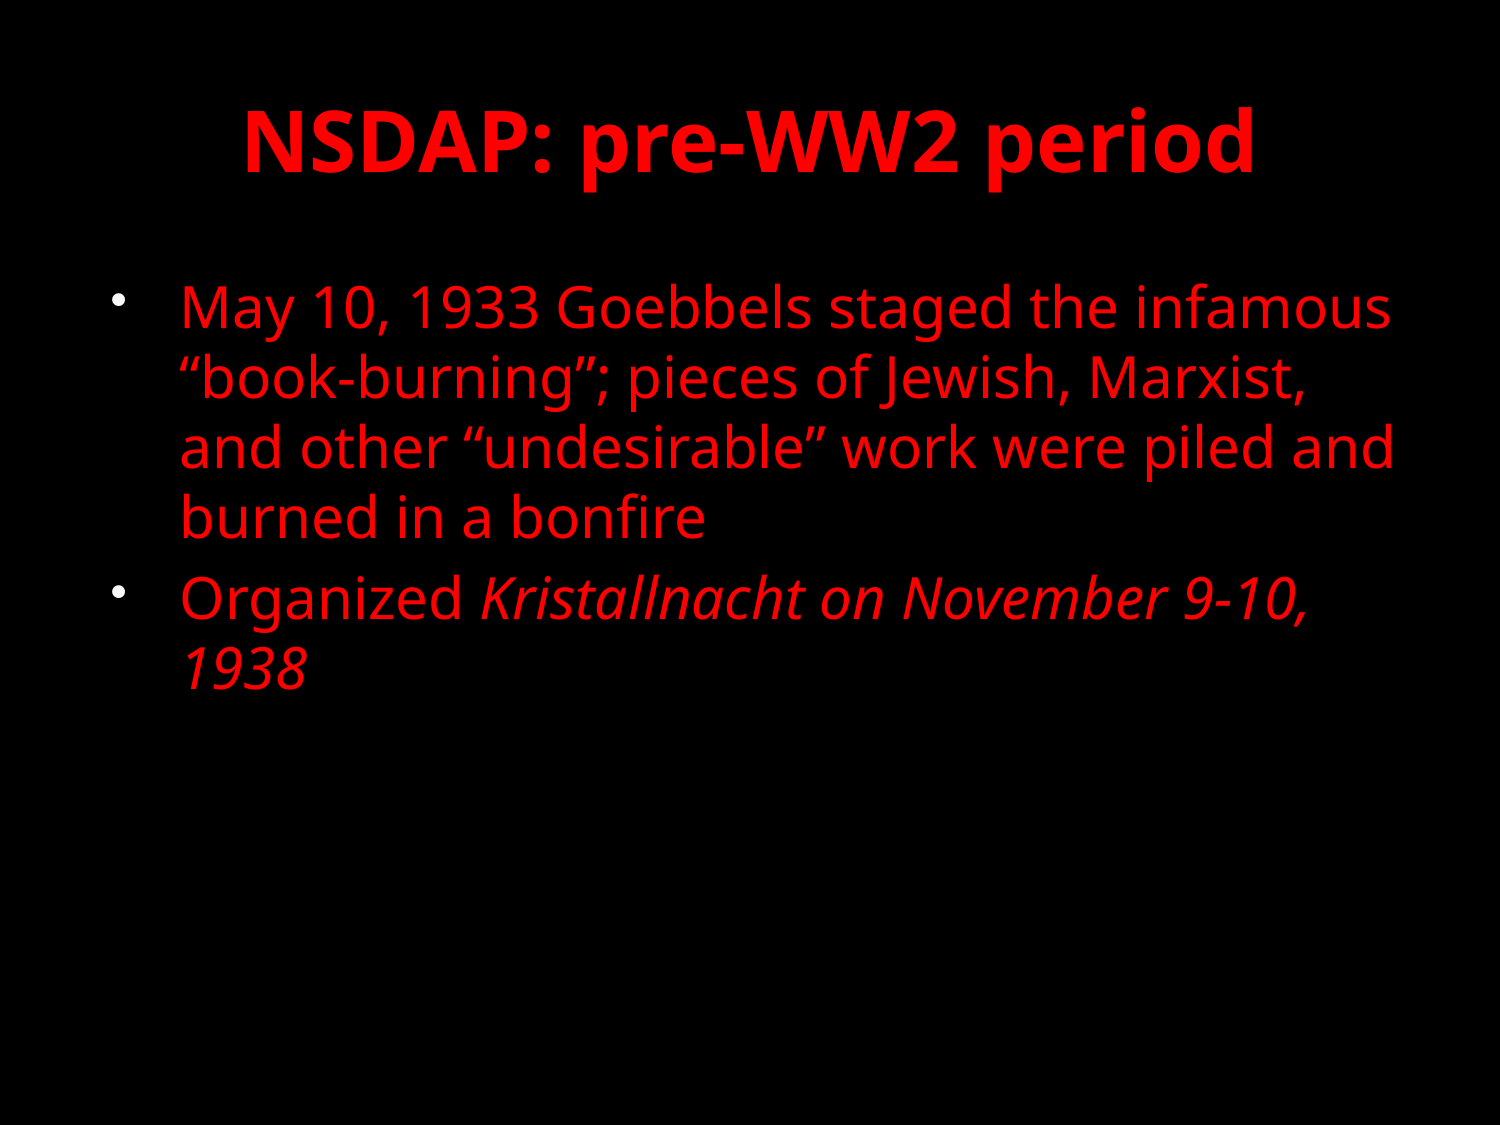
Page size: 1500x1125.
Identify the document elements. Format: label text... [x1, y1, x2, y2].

title NSDAP: pre-WW2 period [75, 45, 1425, 233]
list May 10, 1933 Goebbels staged the infamous “book-burning”; pieces of Jewish, Marxist, and other “undesirable” work were piled and burned in a bonfire Organized Kristallnacht on November 9-10, 1938 [75, 262, 1425, 1035]
